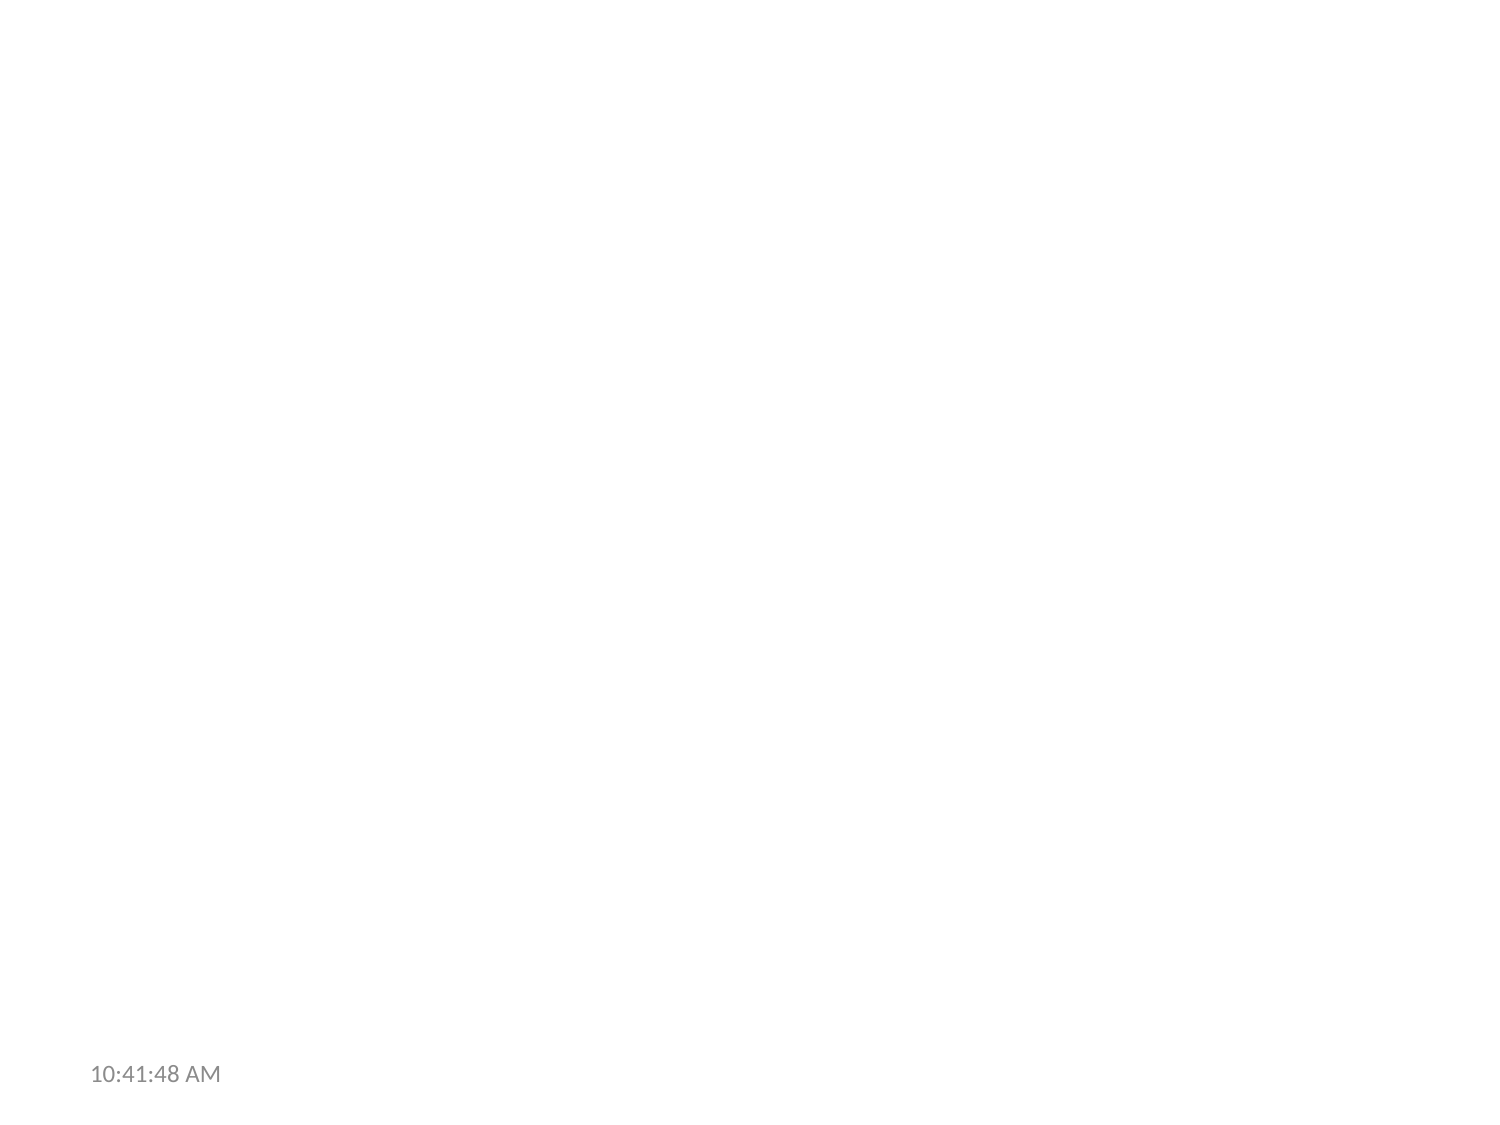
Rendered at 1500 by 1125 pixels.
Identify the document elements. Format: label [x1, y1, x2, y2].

slide_number [75, 1042, 425, 1103]
